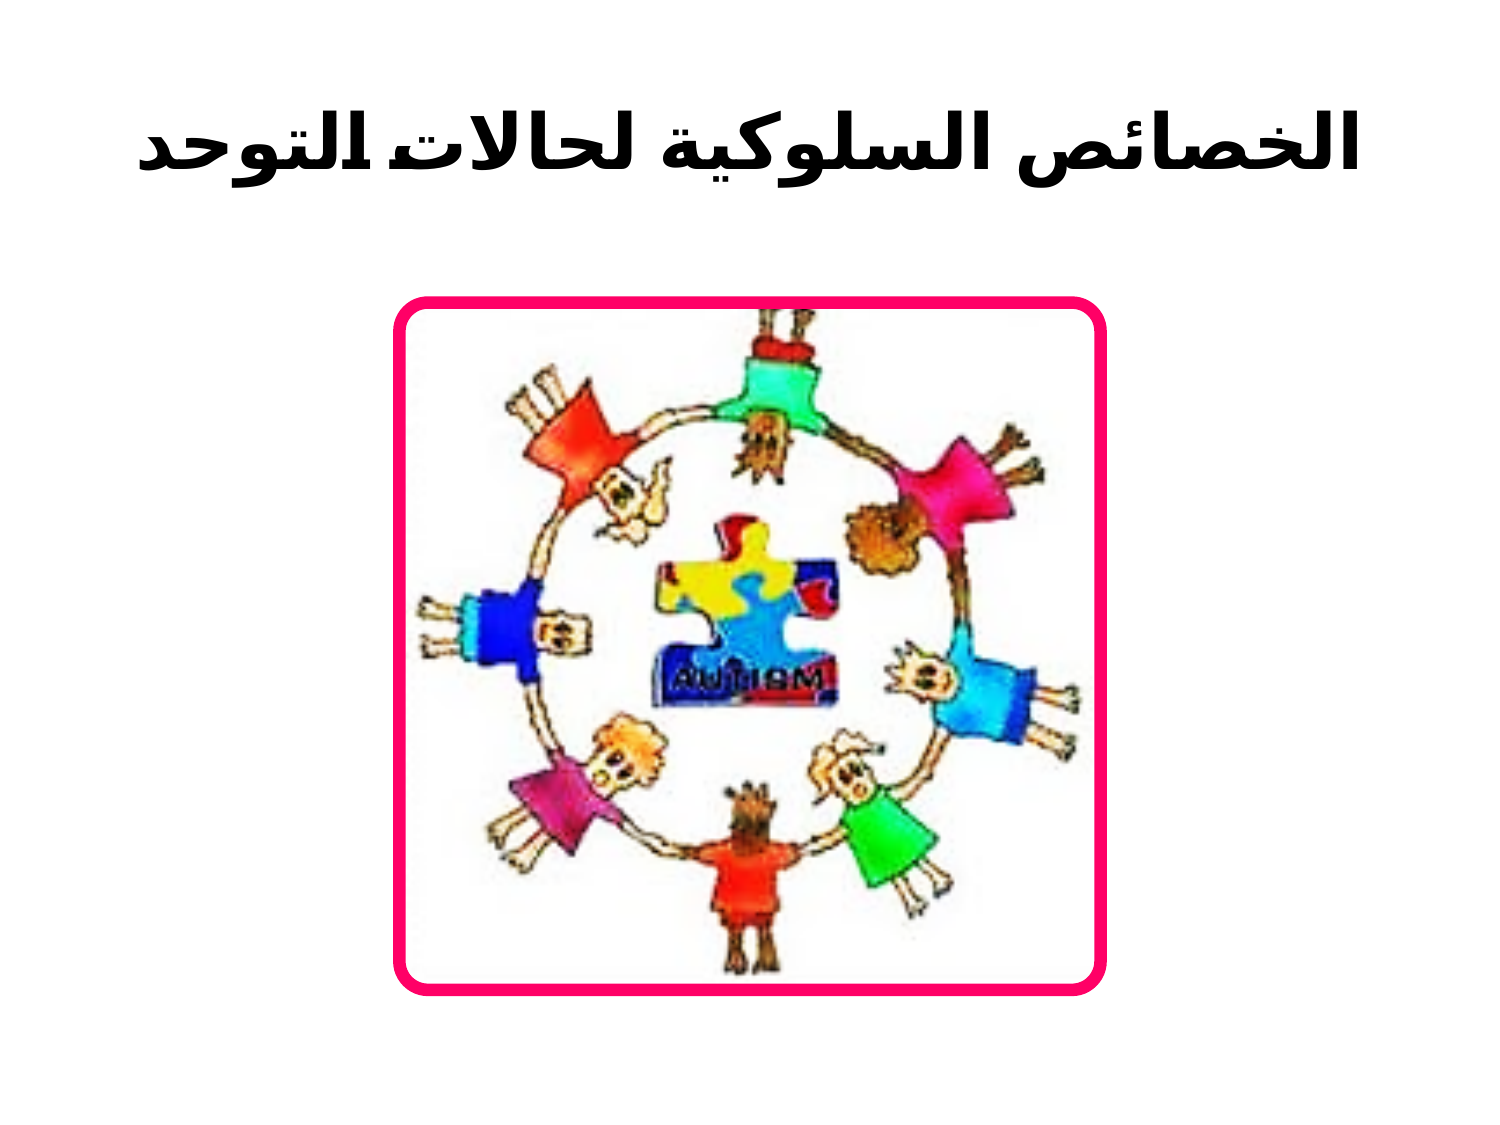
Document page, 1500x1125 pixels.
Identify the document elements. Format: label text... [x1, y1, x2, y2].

title الخصائص السلوكية لحالات التوحد [75, 45, 1425, 233]
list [399, 302, 1101, 991]
